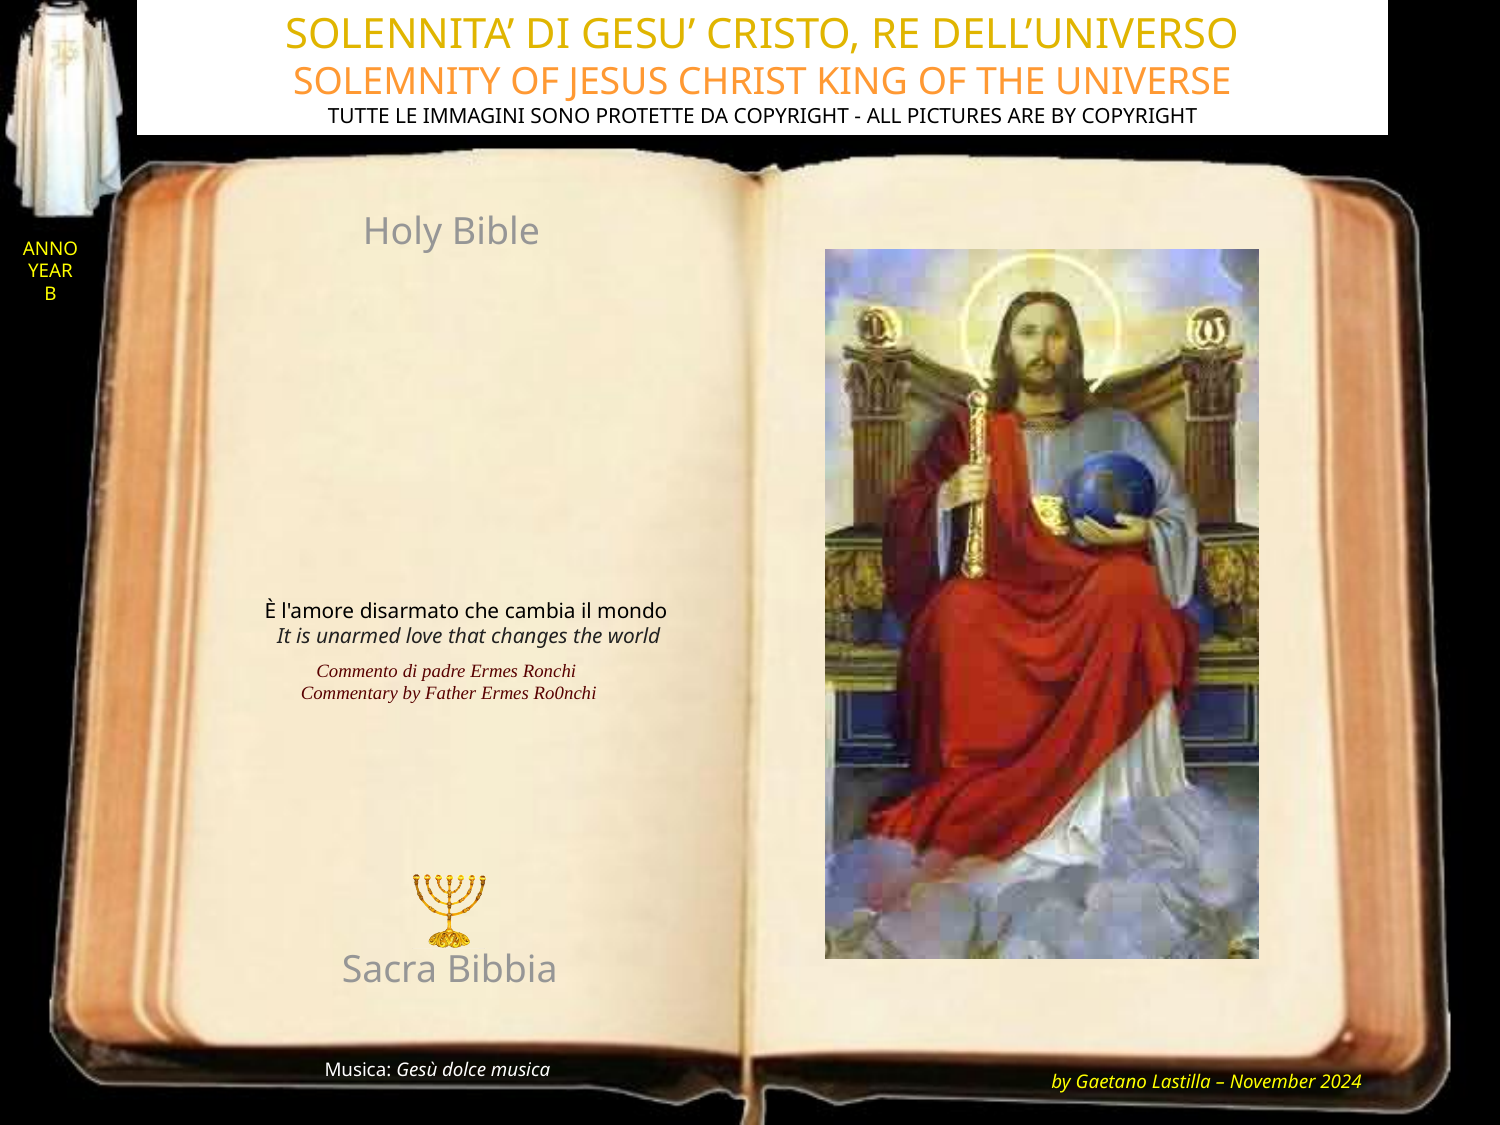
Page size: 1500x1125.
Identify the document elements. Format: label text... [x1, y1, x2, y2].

text_box SOLENNITA’ DI GESU’ CRISTO, RE DELL’UNIVERSO SOLEMNITY OF JESUS CHRIST KING OF THE UNIVERSE TUTTE LE IMMAGINI SONO PROTETTE DA COPYRIGHT - ALL PICTURES ARE BY COPYRIGHT [137, 0, 1388, 135]
picture [0, 0, 1500, 1125]
text_box Musica: Gesù dolce musica [137, 1050, 738, 1088]
text_box Holy Bible [348, 199, 556, 260]
text_box È l'amore disarmato che cambia il mondo It is unarmed love that changes the world [174, 589, 763, 655]
text_box Commento di padre Ermes Ronchi Commentary by Father Ermes Ro0nchi [267, 651, 630, 712]
text_box by Gaetano Lastilla – November 2024 [912, 1062, 1500, 1100]
text_box Sacra Bibbia [187, 937, 713, 998]
text_box ANNO YEAR B [7, 229, 93, 312]
